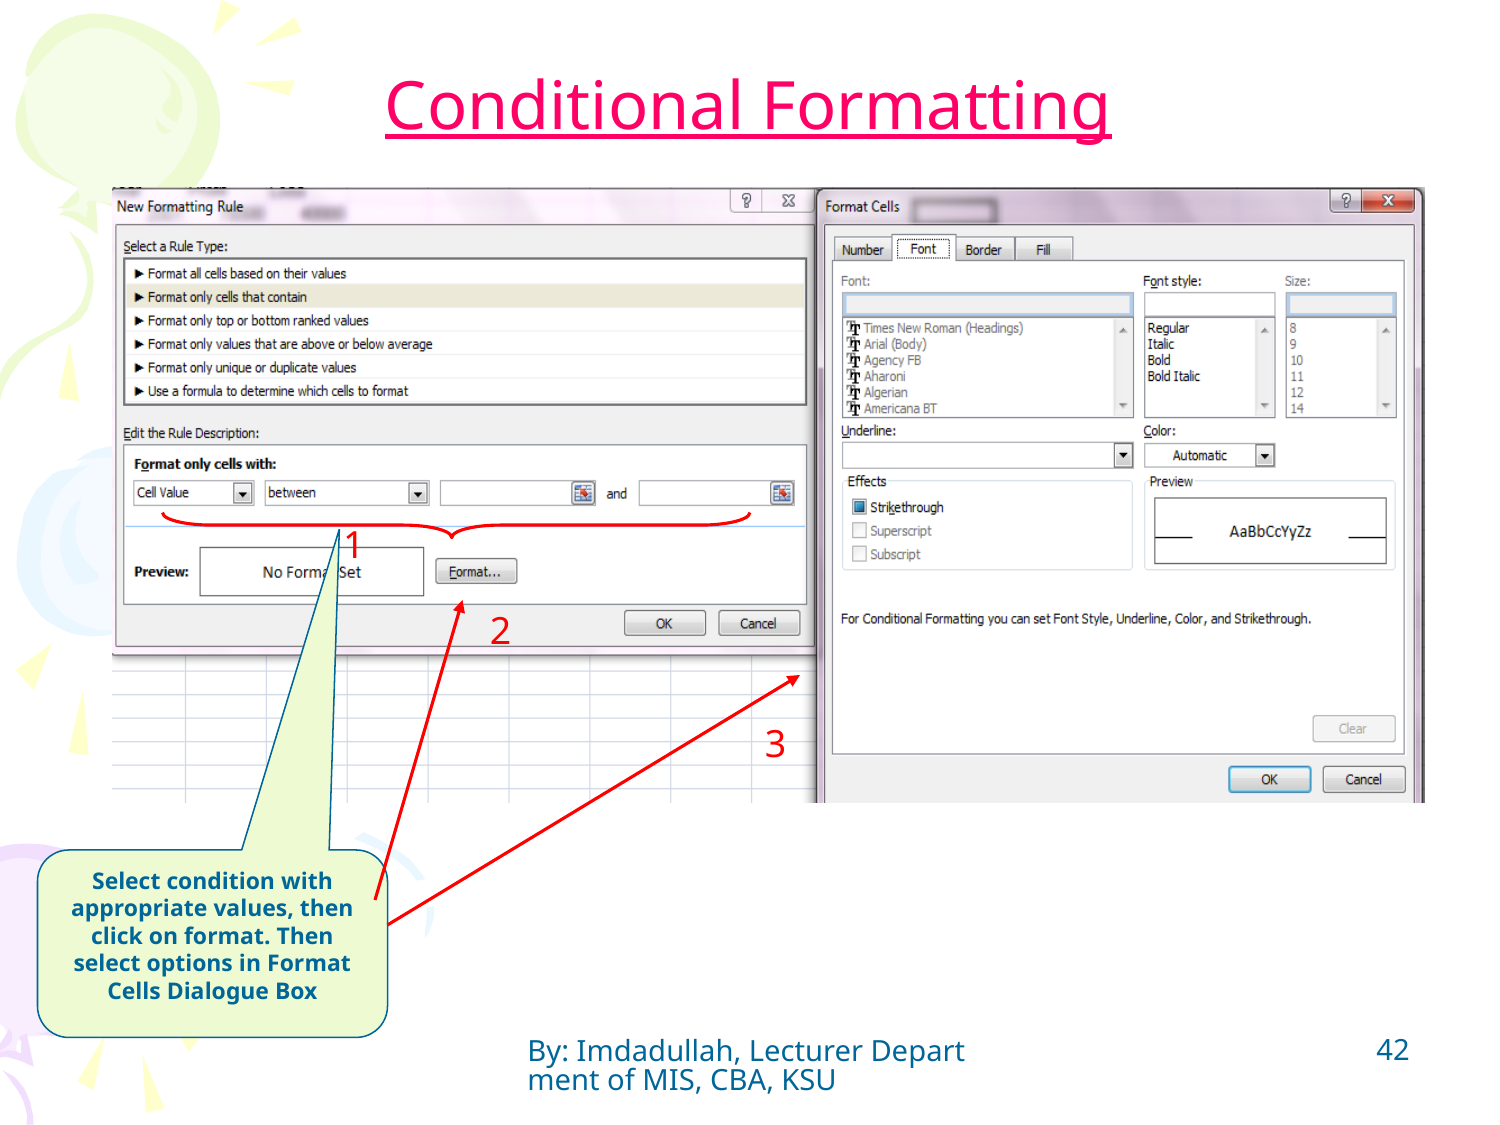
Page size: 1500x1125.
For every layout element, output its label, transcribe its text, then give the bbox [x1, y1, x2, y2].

footer By: Imdadullah, Lecturer Department of MIS, CBA, KSU [512, 1024, 988, 1101]
slide_number 42 [1074, 1023, 1426, 1100]
picture [258, 544, 337, 804]
picture [112, 187, 1426, 804]
title Conditional Formatting [72, 74, 1426, 151]
text_box Select condition with appropriate values, then click on format. Then select options in Format Cells Dialogue Box [37, 812, 388, 1038]
